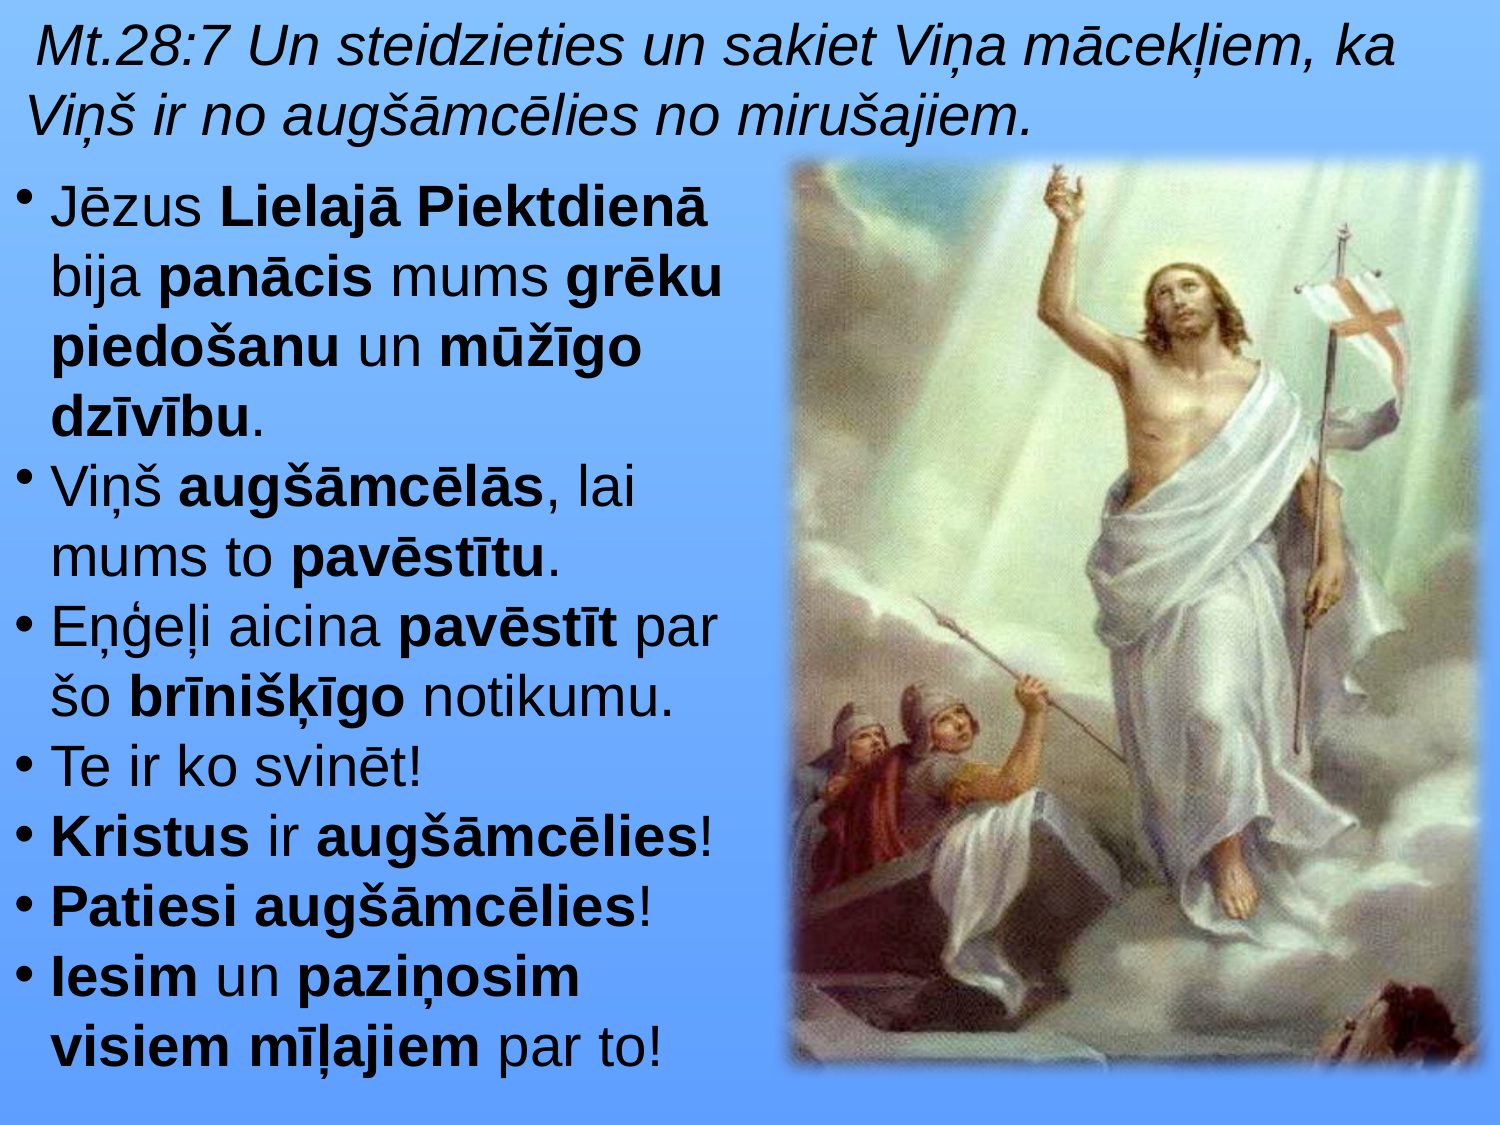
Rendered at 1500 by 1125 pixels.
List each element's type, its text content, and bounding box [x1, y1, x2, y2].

text_box Jēzus Lielajā Piektdienā bija panācis mums grēku piedošanu un mūžīgo dzīvību. Viņš augšāmcēlās, lai mums to pavēstītu. Eņģeļi aicina pavēstīt par šo brīnišķīgo notikumu. Te ir ko svinēt! Kristus ir augšāmcēlies! Patiesi augšāmcēlies! Iesim un paziņosim visiem mīļajiem par to! [0, 160, 762, 1086]
list Mt.28:7 Un steidzieties un sakiet Viņa mācekļiem, ka Viņš ir no augšāmcēlies no mirušajiem. [0, 0, 1500, 173]
picture [773, 144, 1495, 1083]
